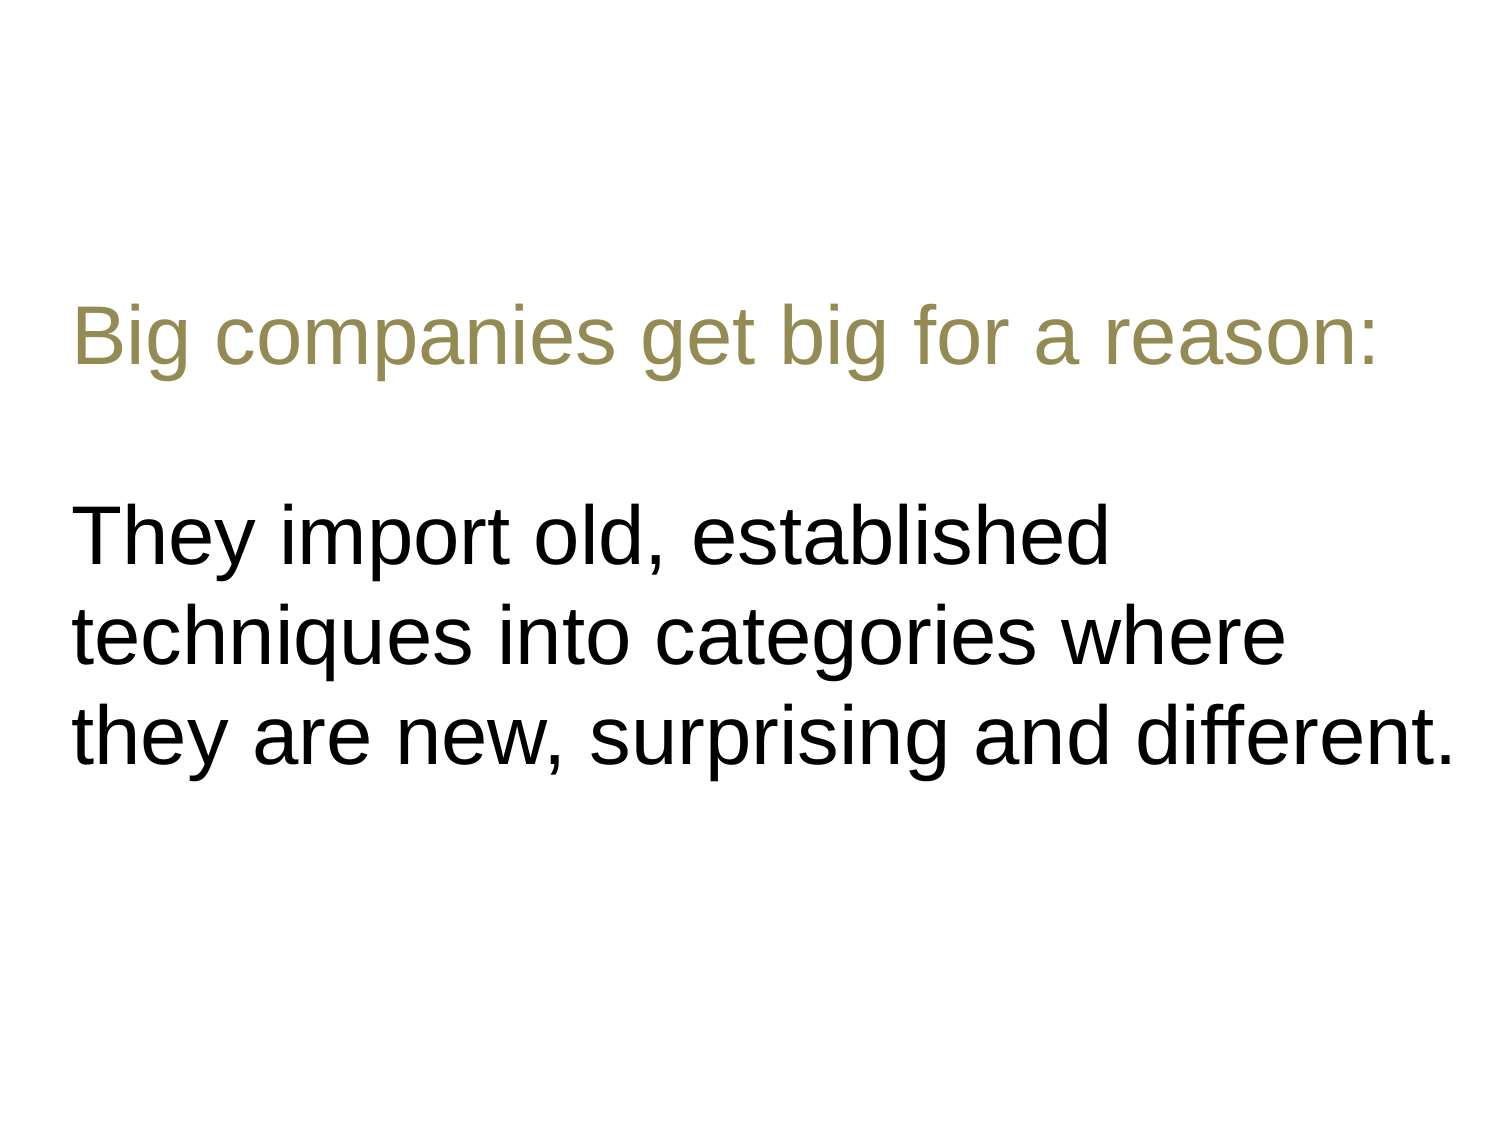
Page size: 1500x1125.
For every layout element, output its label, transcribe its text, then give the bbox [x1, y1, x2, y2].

text_box Big companies get big for a reason: They import old, established techniques into categories where they are new, surprising and different. [56, 274, 1500, 789]
